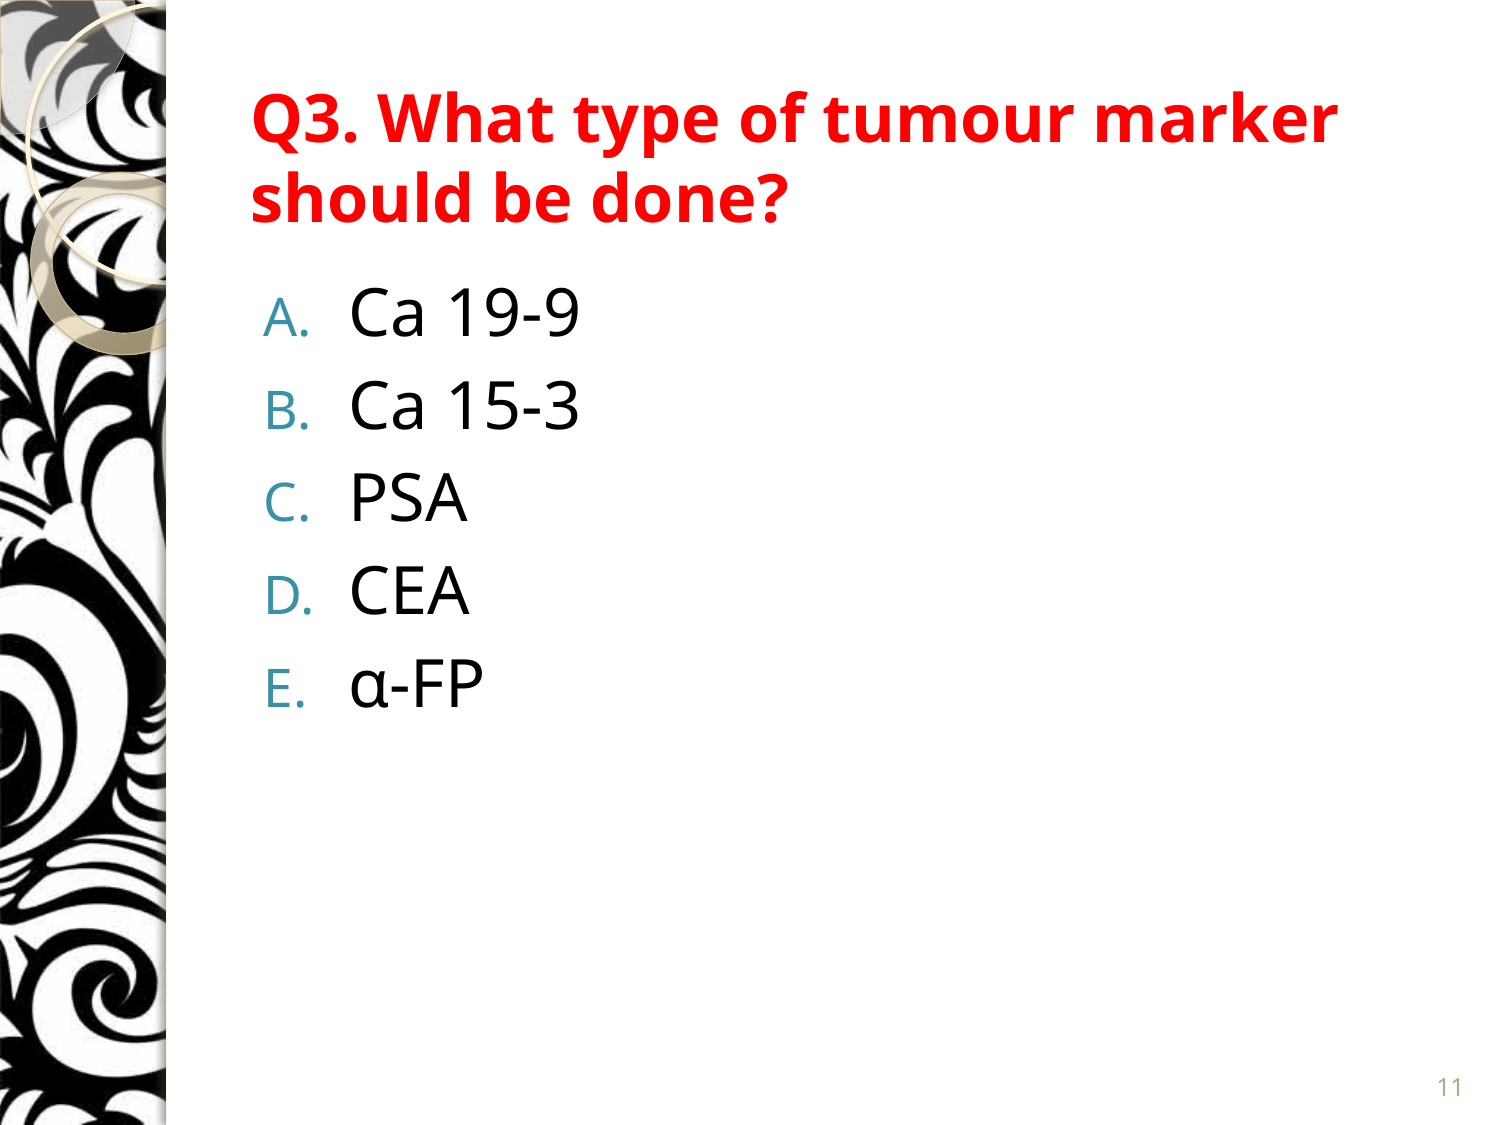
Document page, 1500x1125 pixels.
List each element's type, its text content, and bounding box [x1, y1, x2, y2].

title Q3. What type of tumour marker should be done? [235, 62, 1466, 250]
picture [136, 0, 164, 4]
slide_number 11 [1413, 1034, 1488, 1113]
picture [0, 134, 166, 1125]
list Ca 19-9 Ca 15-3 PSA CEA α-FP [235, 262, 1438, 1088]
picture [32, 13, 160, 207]
picture [62, 195, 160, 280]
picture [53, 241, 160, 332]
